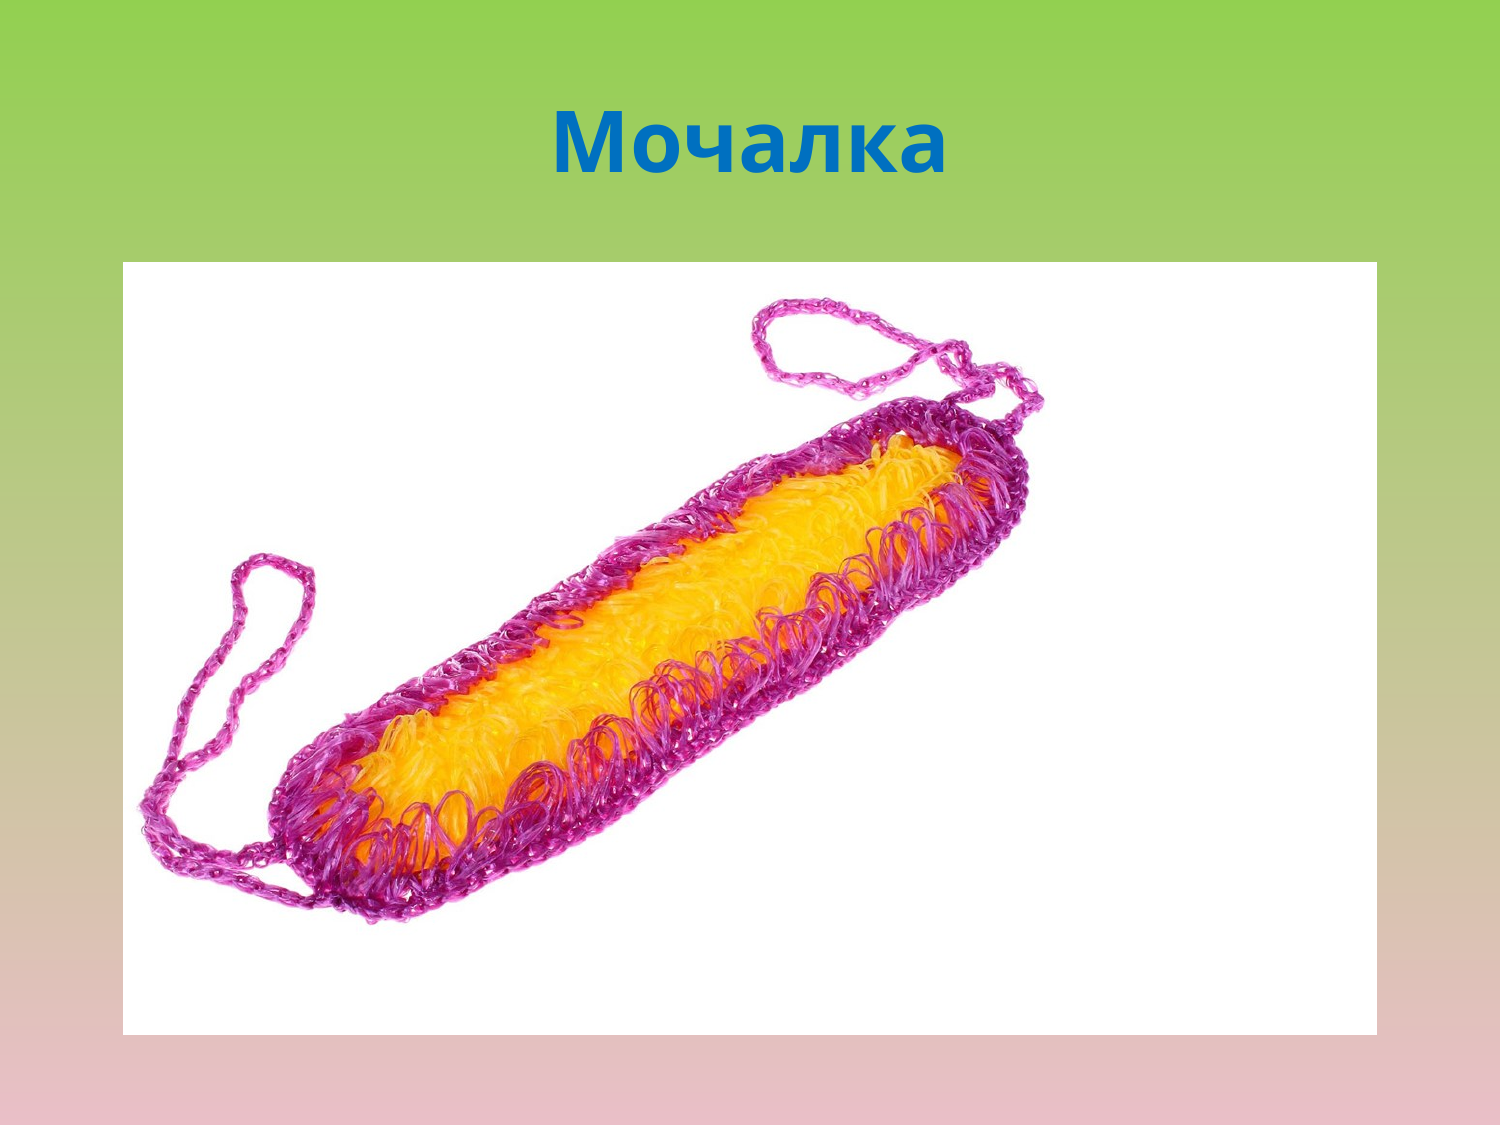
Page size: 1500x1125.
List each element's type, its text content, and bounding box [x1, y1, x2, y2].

title Мочалка [75, 45, 1425, 233]
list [122, 262, 1377, 1036]
